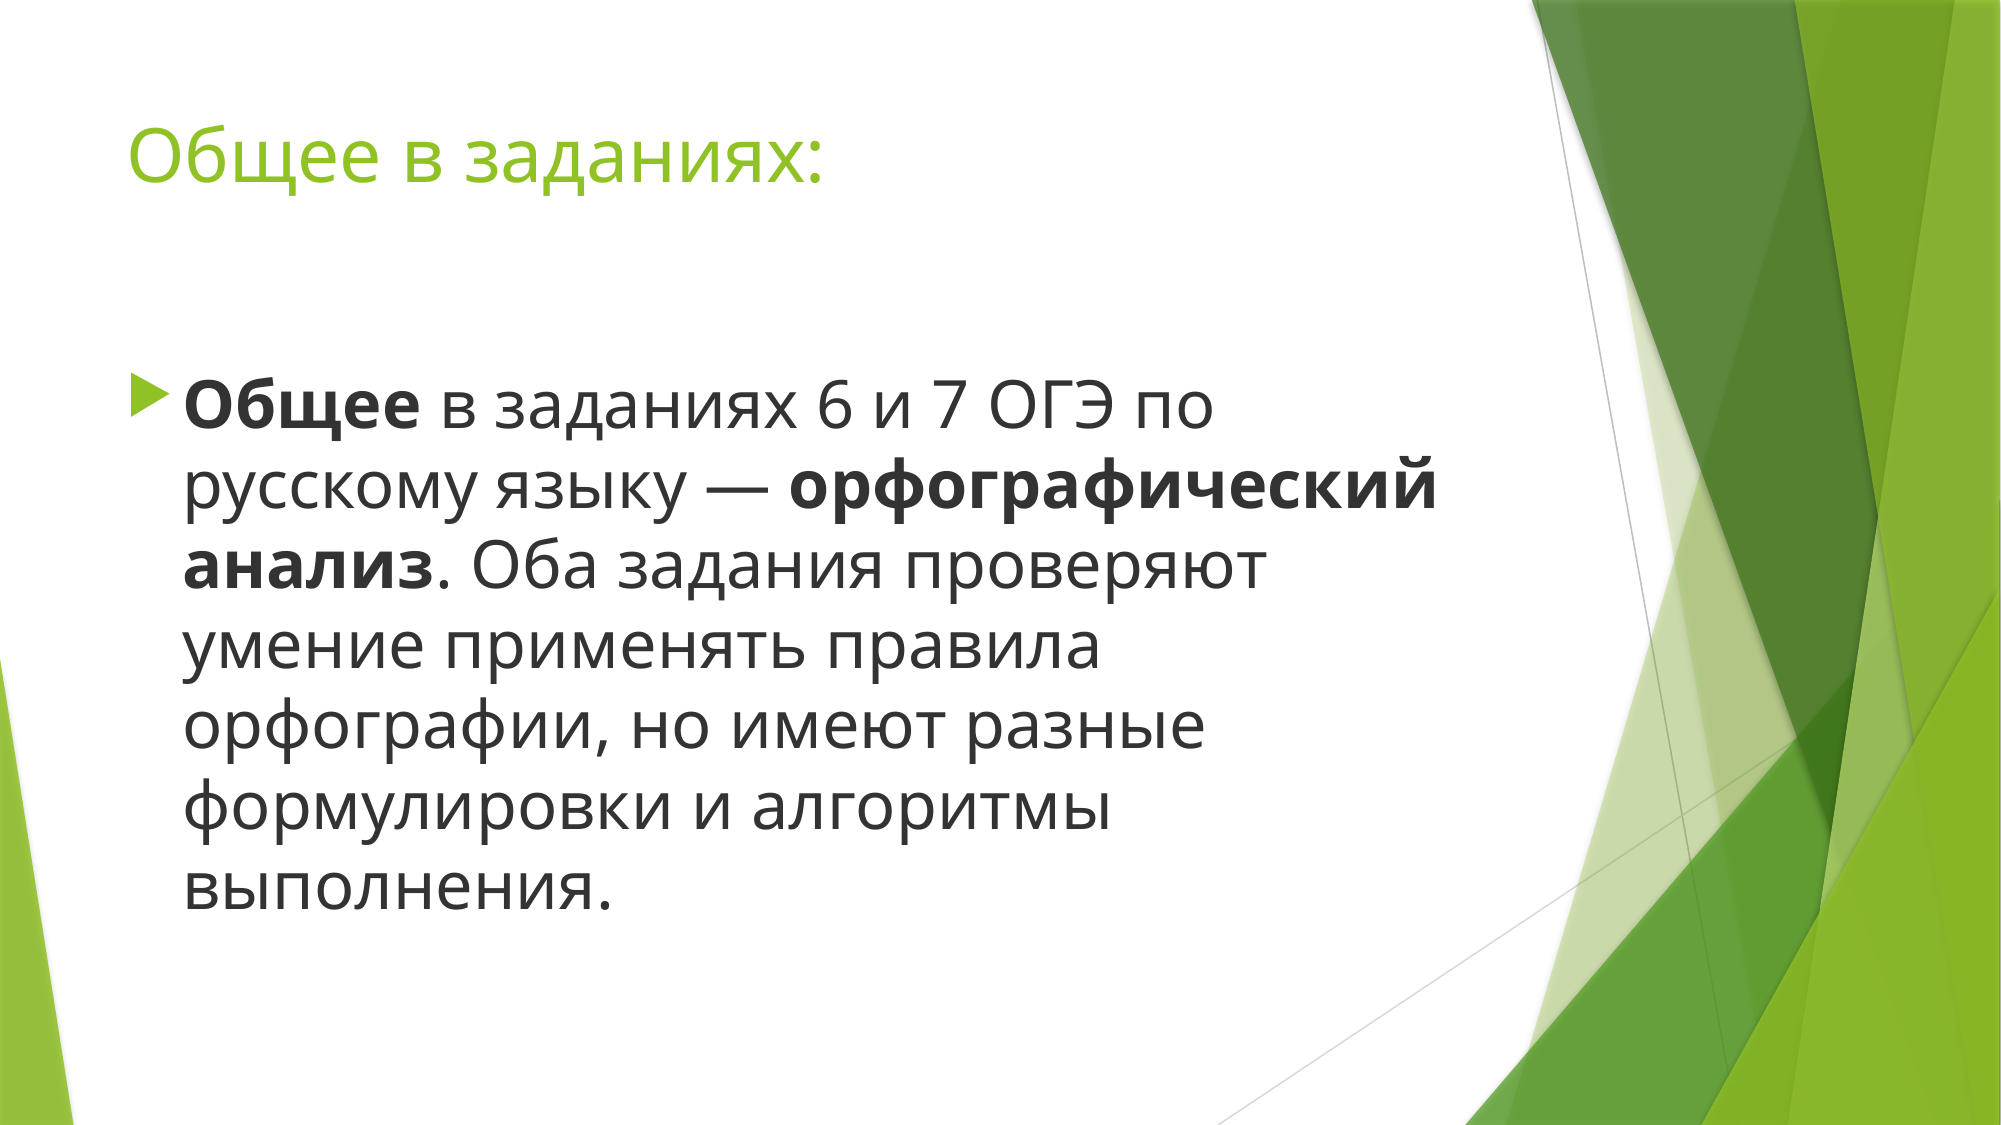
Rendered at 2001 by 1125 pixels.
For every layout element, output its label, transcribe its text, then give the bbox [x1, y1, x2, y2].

list Общее в заданиях 6 и 7 ОГЭ по русскому языку — орфографический анализ. Оба задания проверяют умение применять правила орфографии, но имеют разные формулировки и алгоритмы выполнения. [111, 354, 1522, 992]
title Общее в заданиях: [111, 99, 1522, 317]
